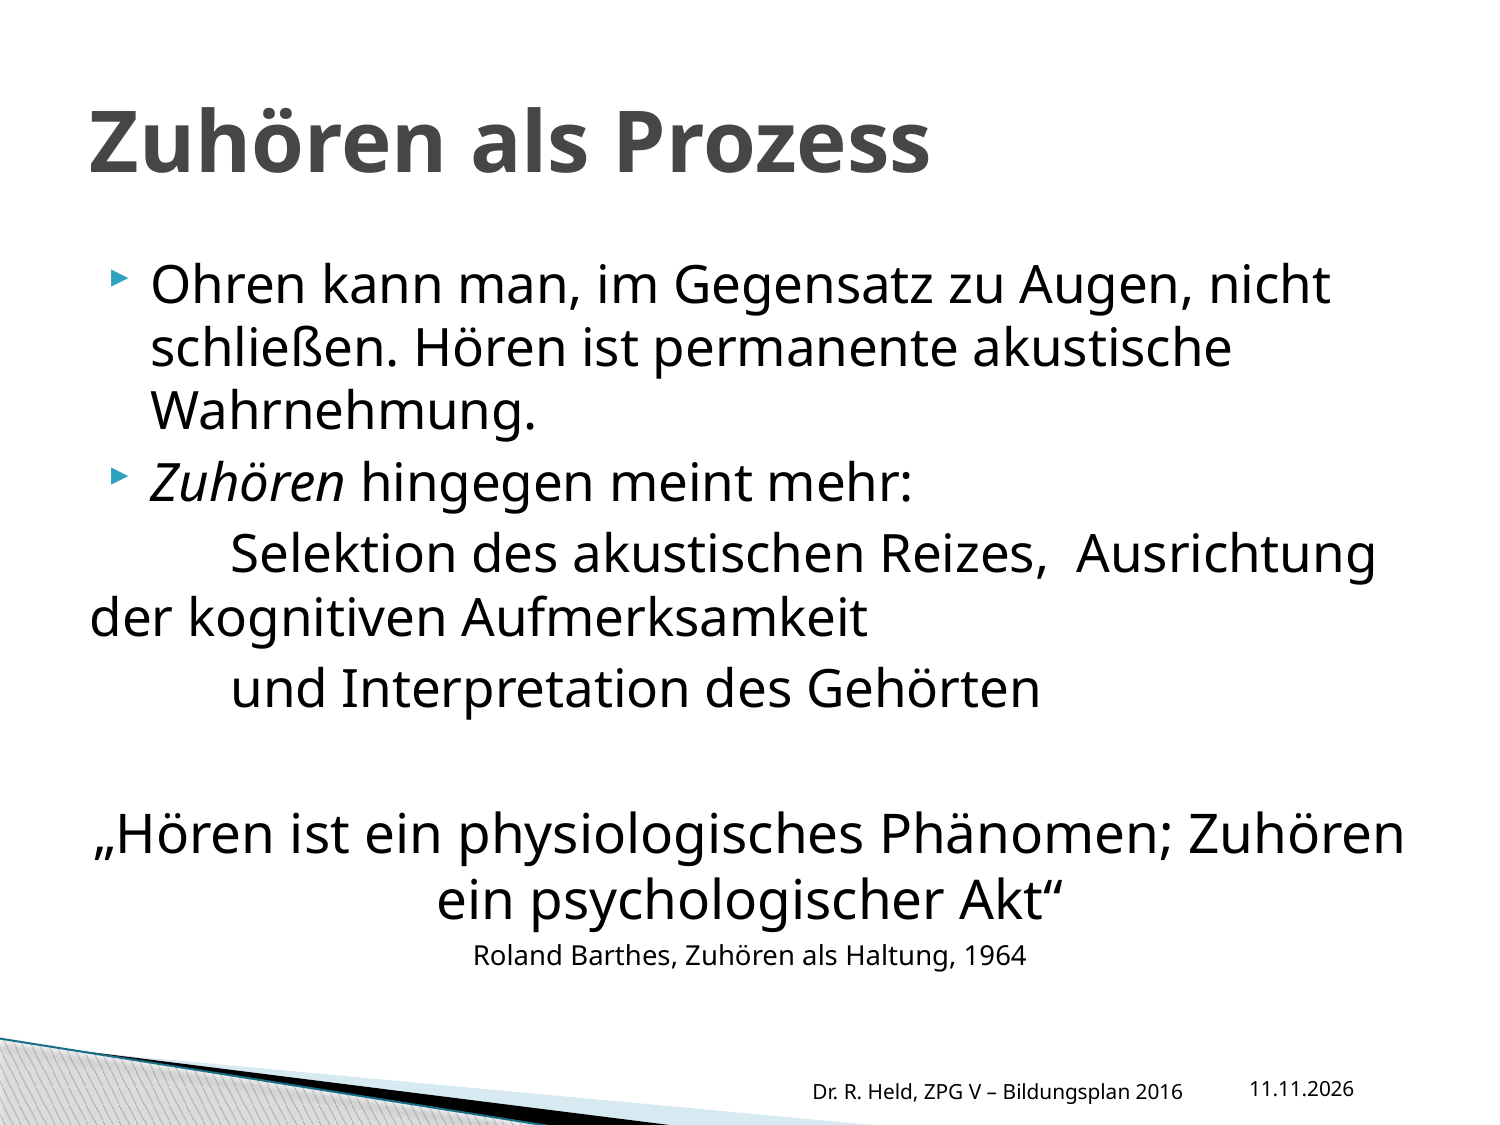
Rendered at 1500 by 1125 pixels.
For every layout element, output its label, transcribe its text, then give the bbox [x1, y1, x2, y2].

list Ohren kann man, im Gegensatz zu Augen, nicht schließen. Hören ist permanente akustische Wahrnehmung. Zuhören hingegen meint mehr: Selektion des akustischen Reizes, Ausrichtung der kognitiven Aufmerksamkeit und Interpretation des Gehörten „Hören ist ein physiologisches Phänomen; Zuhören ein psychologischer Akt“ Roland Barthes, Zuhören als Haltung, 1964 [75, 243, 1425, 986]
title Zuhören als Prozess [75, 45, 1425, 233]
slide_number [1235, 1051, 1400, 1112]
footer Dr. R. Held, ZPG V – Bildungsplan 2016 [797, 1051, 1235, 1112]
